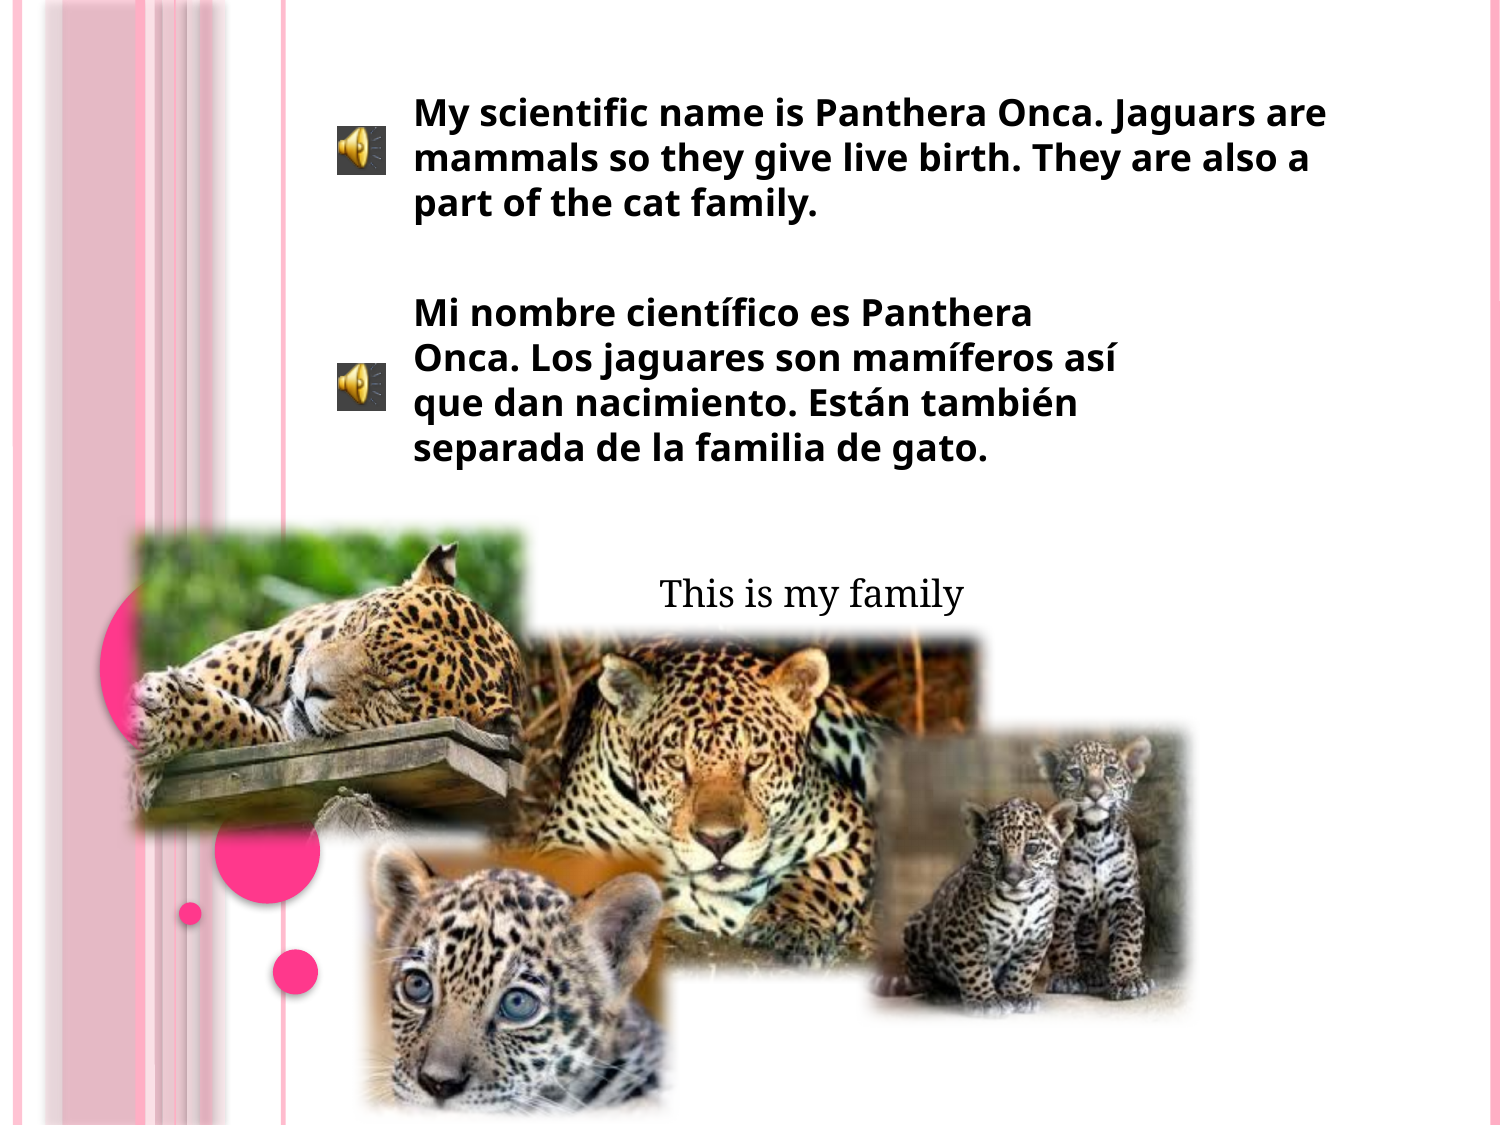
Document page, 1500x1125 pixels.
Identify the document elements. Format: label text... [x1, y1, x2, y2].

text_box Mi nombre científico es Panthera Onca. Los jaguares son mamíferos así que dan nacimiento. Están también separada de la familia de gato. [398, 281, 1149, 476]
text_box My scientific name is Panthera Onca. Jaguars are mammals so they give live birth. They are also a part of the cat family. [398, 81, 1348, 232]
picture [336, 124, 388, 176]
picture [336, 361, 388, 413]
picture [116, 515, 1202, 1125]
text_box This is my family [644, 562, 1114, 623]
